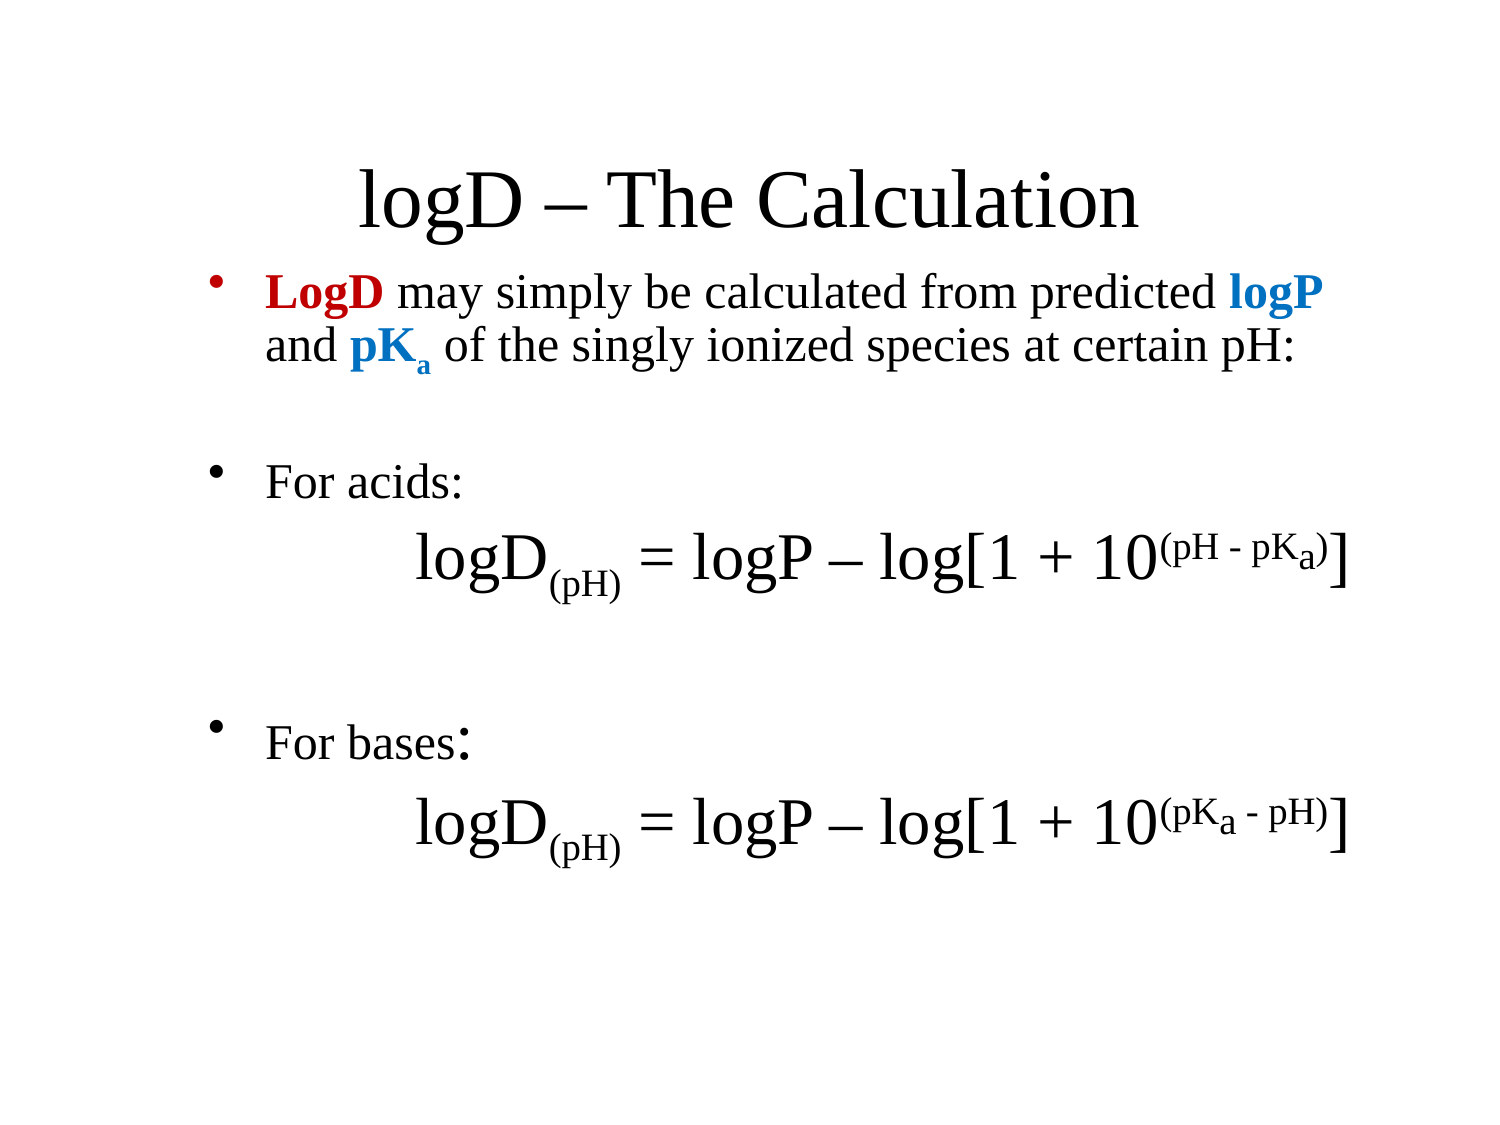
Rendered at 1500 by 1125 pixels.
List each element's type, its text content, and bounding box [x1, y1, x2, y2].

list LogD may simply be calculated from predicted logP and pKa of the singly ionized species at certain pH: For acids: logD(pH) = logP – log[1 + 10(pH - pKa)] For bases: logD(pH) = logP – log[1 + 10(pKa - pH)] [193, 172, 1400, 1007]
title logD – The Calculation [112, 99, 1388, 288]
